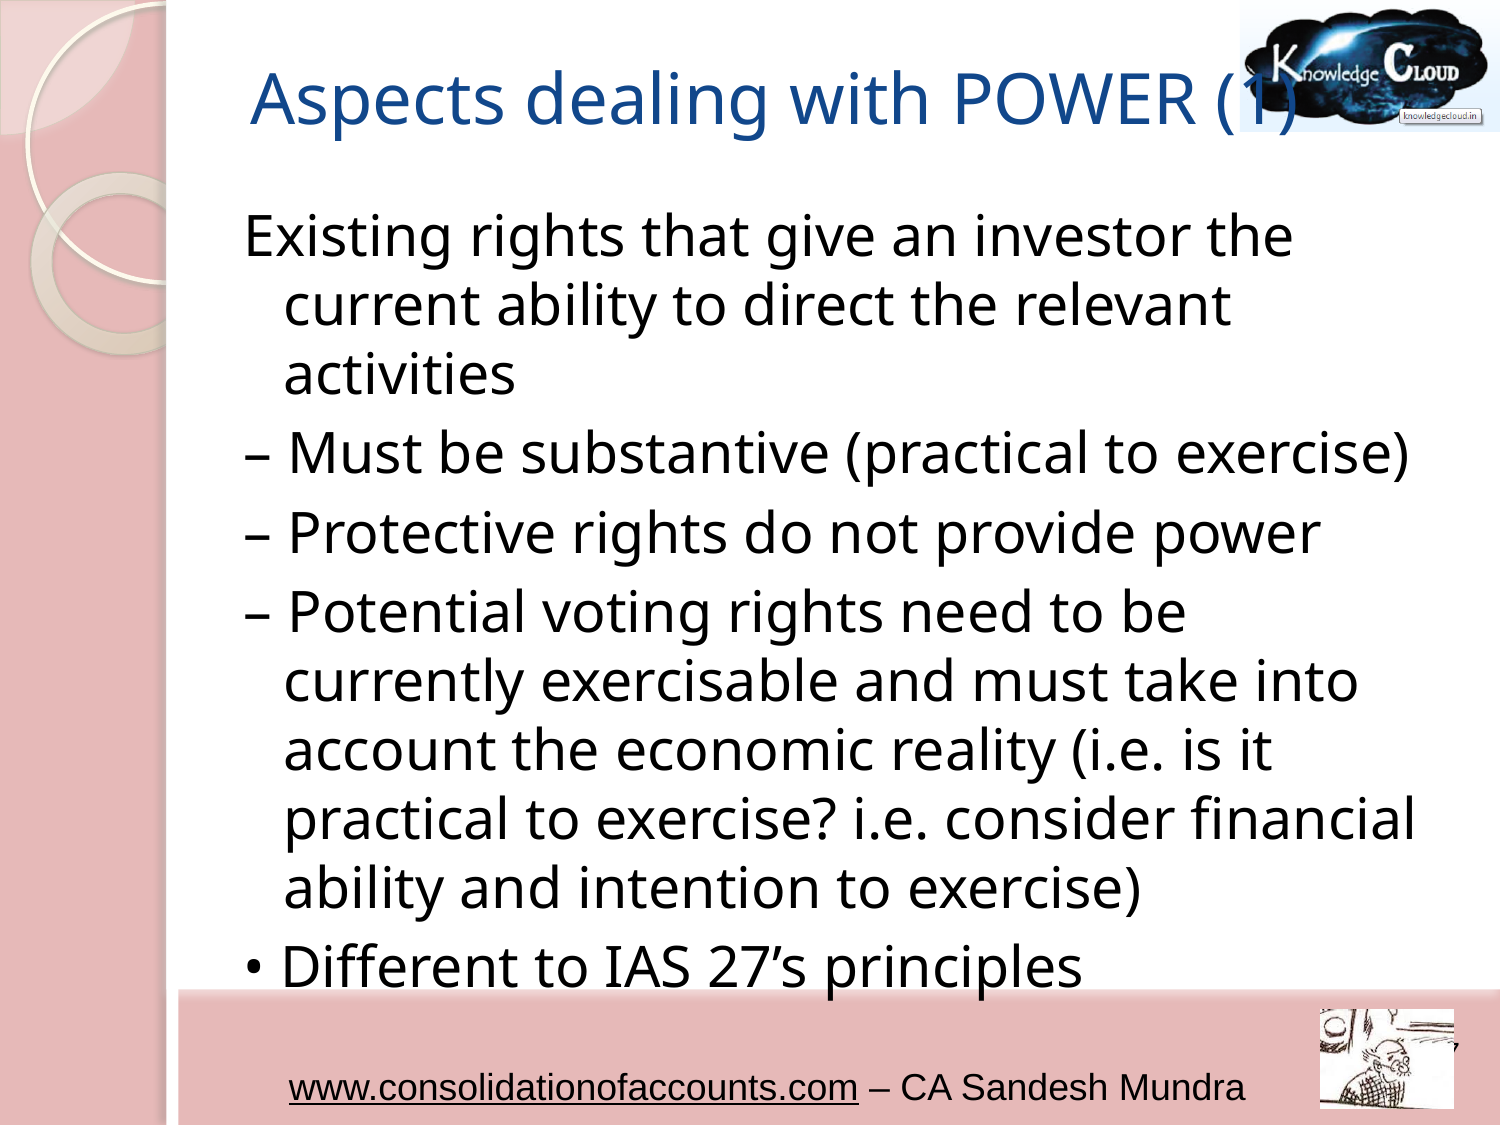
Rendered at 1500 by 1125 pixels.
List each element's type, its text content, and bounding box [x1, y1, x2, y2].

title Aspects dealing with POWER (1) [235, 45, 1466, 233]
picture [1320, 1009, 1454, 1109]
picture [1239, 0, 1500, 132]
slide_number 27 [1413, 1034, 1488, 1113]
list Existing rights that give an investor the current ability to direct the relevant activities – Must be substantive (practical to exercise) – Protective rights do not provide power – Potential voting rights need to be currently exercisable and must take into account the economic reality (i.e. is it practical to exercise? i.e. consider financial ability and intention to exercise) • Different to IAS 27’s principles [217, 192, 1448, 1022]
